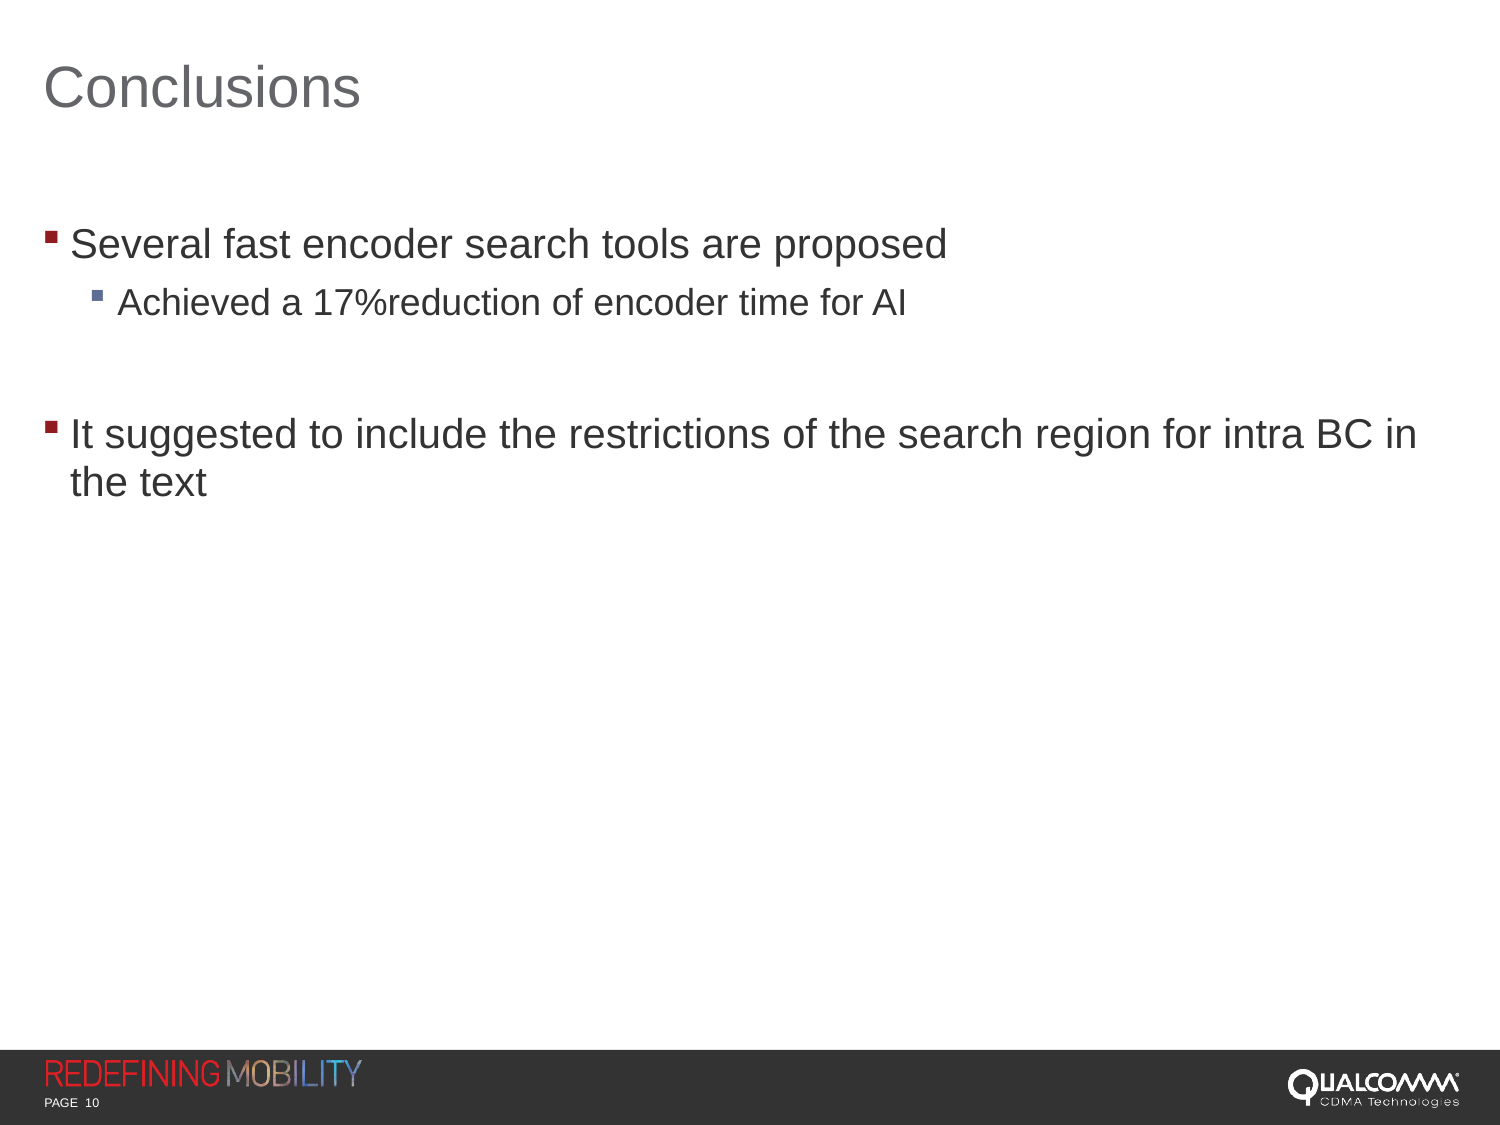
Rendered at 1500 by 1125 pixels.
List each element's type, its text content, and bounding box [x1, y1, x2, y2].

picture [30, 1048, 372, 1099]
list Several fast encoder search tools are proposed Achieved a 17%reduction of encoder time for AI It suggested to include the restrictions of the search region for intra BC in the text [26, 148, 1457, 1021]
title Conclusions [28, 44, 1462, 138]
picture [1278, 1058, 1478, 1114]
